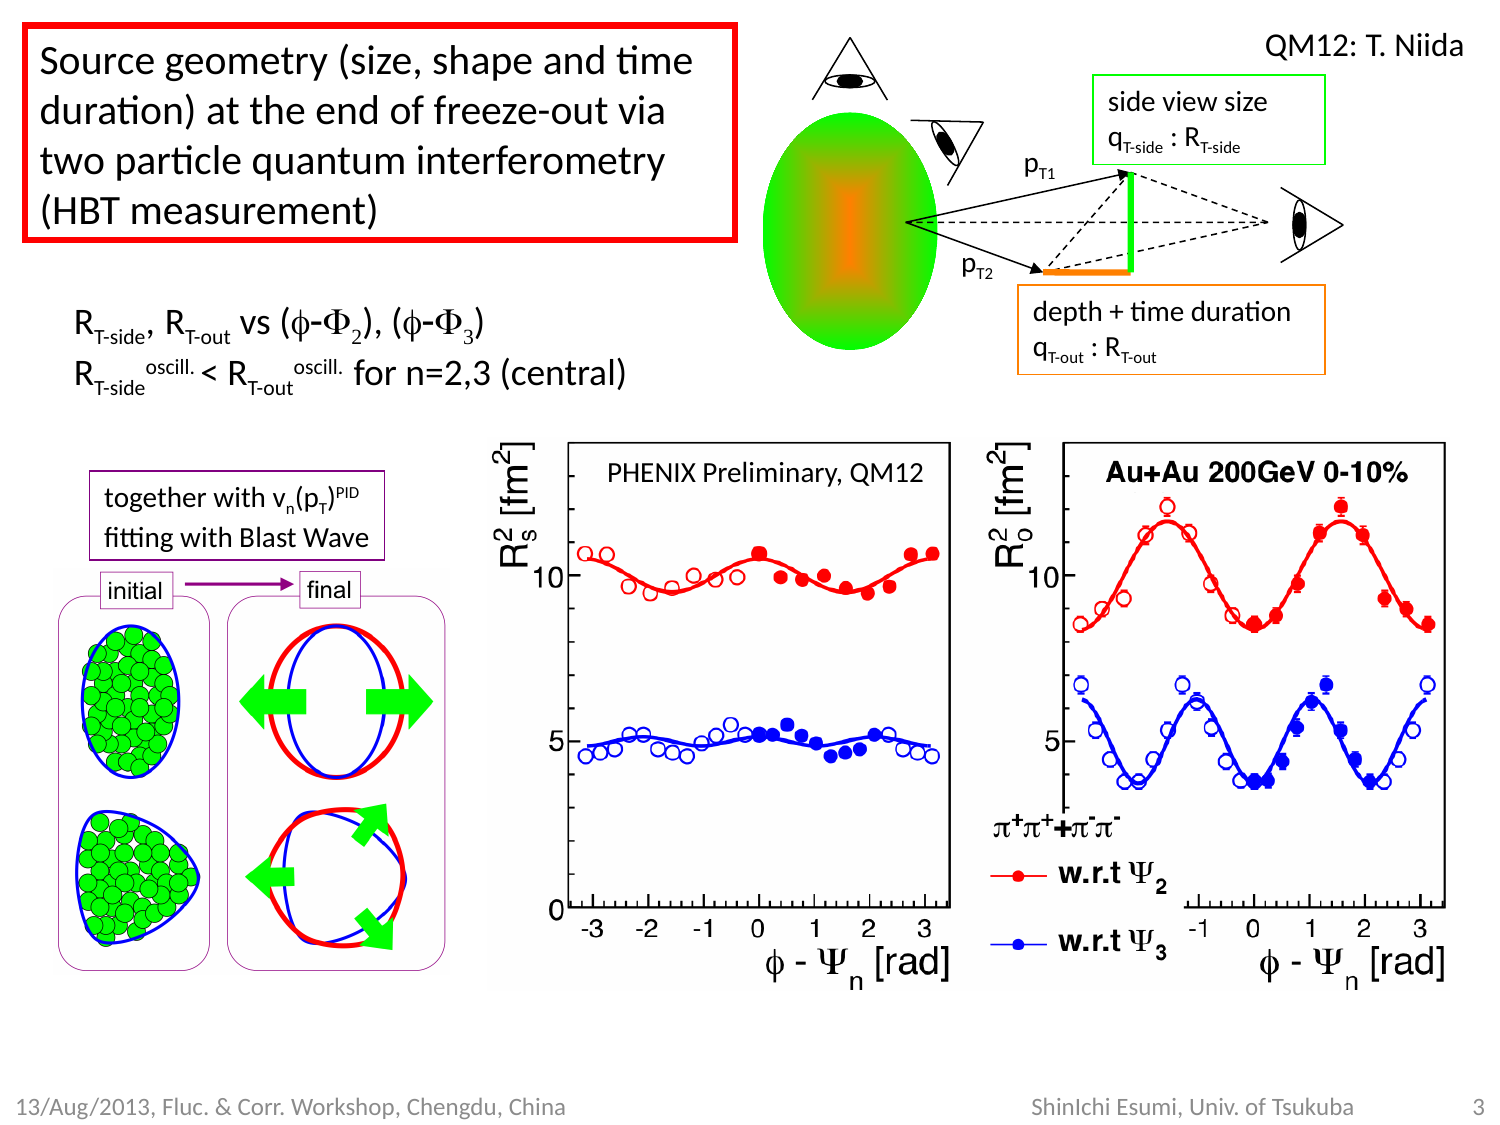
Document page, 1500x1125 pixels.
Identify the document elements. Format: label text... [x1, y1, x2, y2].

text_box pT1 [1008, 135, 1071, 191]
text_box [1009, 259, 1043, 274]
text_box Source geometry (size, shape and time duration) at the end of freeze-out via two particle quantum interferometry (HBT measurement) [24, 25, 736, 241]
text_box together with vn(pT)PID fitting with Blast Wave [89, 470, 385, 561]
text_box side view size qT-side : RT-side [1093, 75, 1325, 165]
text_box [762, 116, 938, 350]
text_box [1071, 169, 1130, 186]
slide_number 13/Aug/2013, Fluc. & Corr. Workshop, Chengdu, China [0, 1086, 585, 1125]
picture [53, 567, 451, 976]
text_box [924, 99, 988, 176]
text_box RT-side, RT-out vs (), () RT-sideoscill. < RT-outoscill. for n=2,3 (central) [59, 289, 696, 407]
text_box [818, 30, 882, 107]
text_box depth + time duration qT-out : RT-out [1018, 284, 1325, 375]
text_box QM12: T. Niida [1249, 16, 1480, 71]
footer ShinIchi Esumi, Univ. of Tsukuba [1006, 1086, 1380, 1124]
picture [487, 437, 1451, 992]
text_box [1280, 187, 1344, 263]
slide_number 3 [1395, 1086, 1500, 1124]
text_box pT2 [946, 235, 1009, 291]
